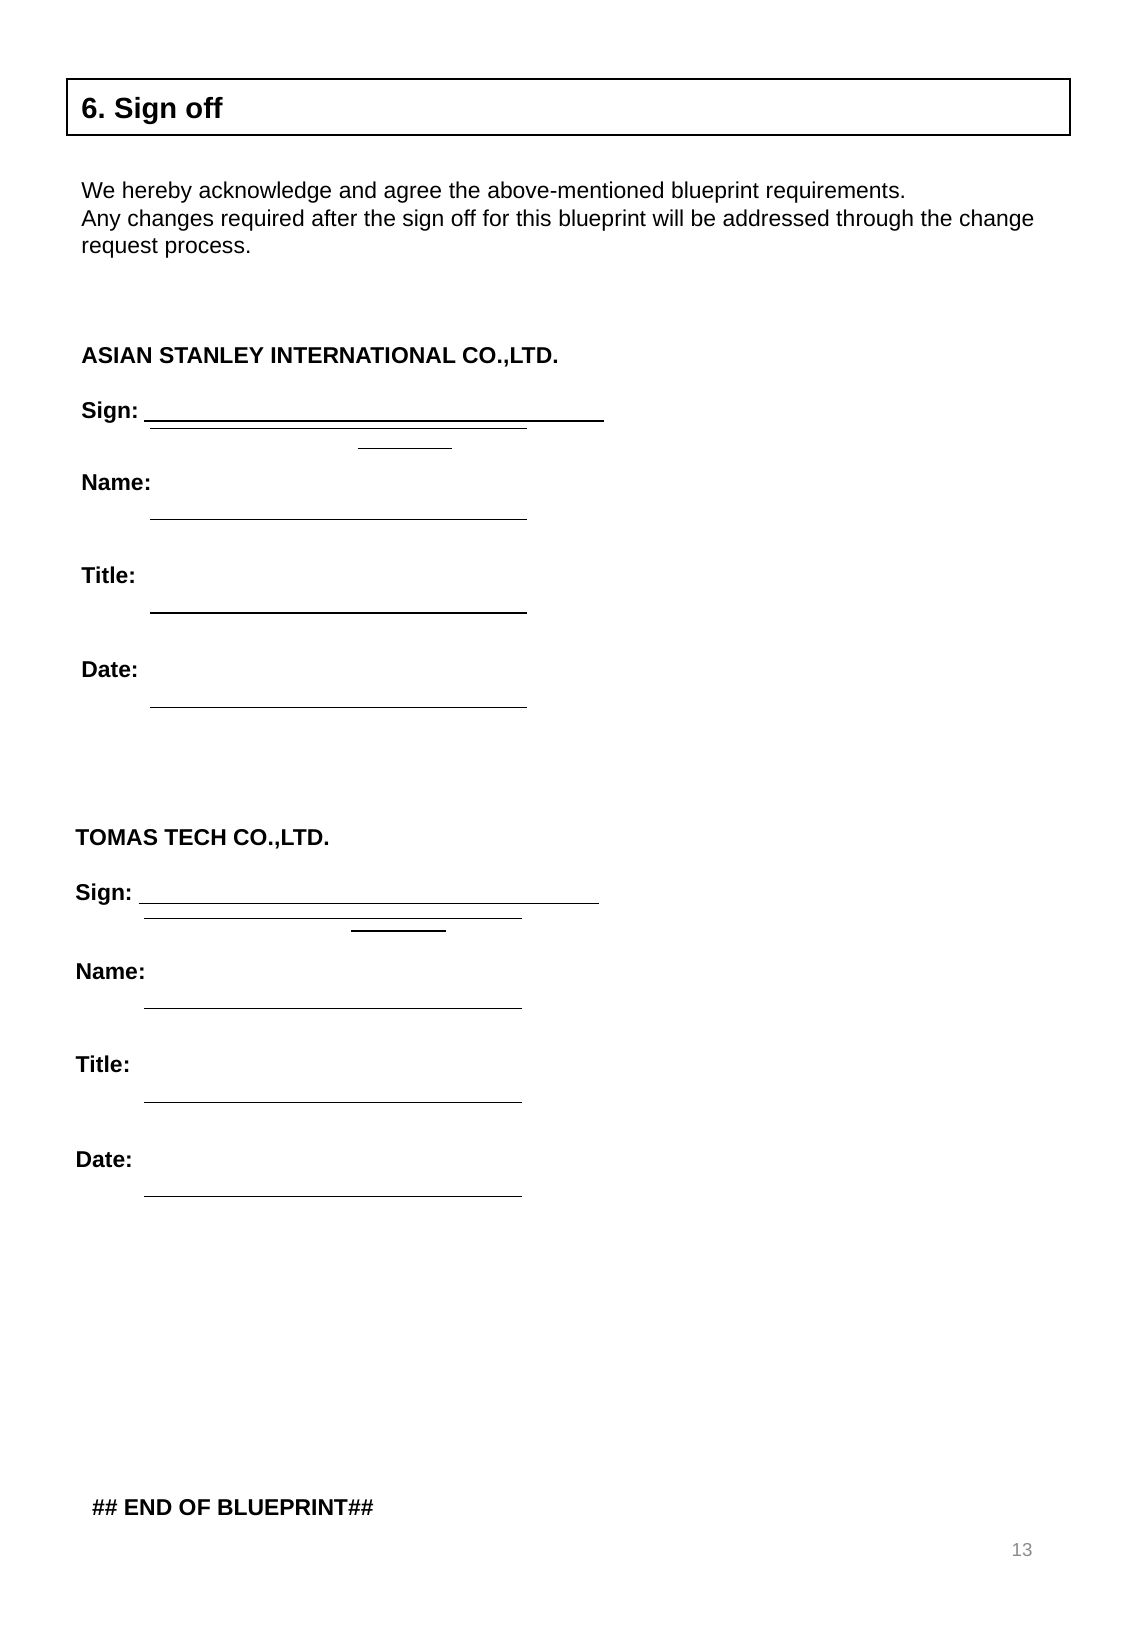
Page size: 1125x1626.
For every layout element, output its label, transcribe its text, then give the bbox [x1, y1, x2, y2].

text_box Date: [60, 1137, 576, 1180]
text_box TOMAS TECH CO.,LTD. Sign: [60, 787, 1065, 968]
text_box Title: [60, 1042, 576, 1085]
text_box We hereby acknowledge and agree the above-mentioned blueprint requirements. Any changes required after the sign off for this blueprint will be addressed through the change request process. ASIAN STANLEY INTERNATIONAL CO.,LTD. Sign: [66, 168, 1071, 486]
text_box 6. Sign off [66, 78, 1071, 136]
slide_number 13 [794, 1527, 1048, 1593]
text_box Date: [66, 647, 582, 690]
text_box Name: [60, 949, 576, 992]
text_box Name: [66, 459, 582, 503]
text_box ## END OF BLUEPRINT## [77, 1484, 1081, 1527]
text_box Title: [66, 553, 582, 596]
